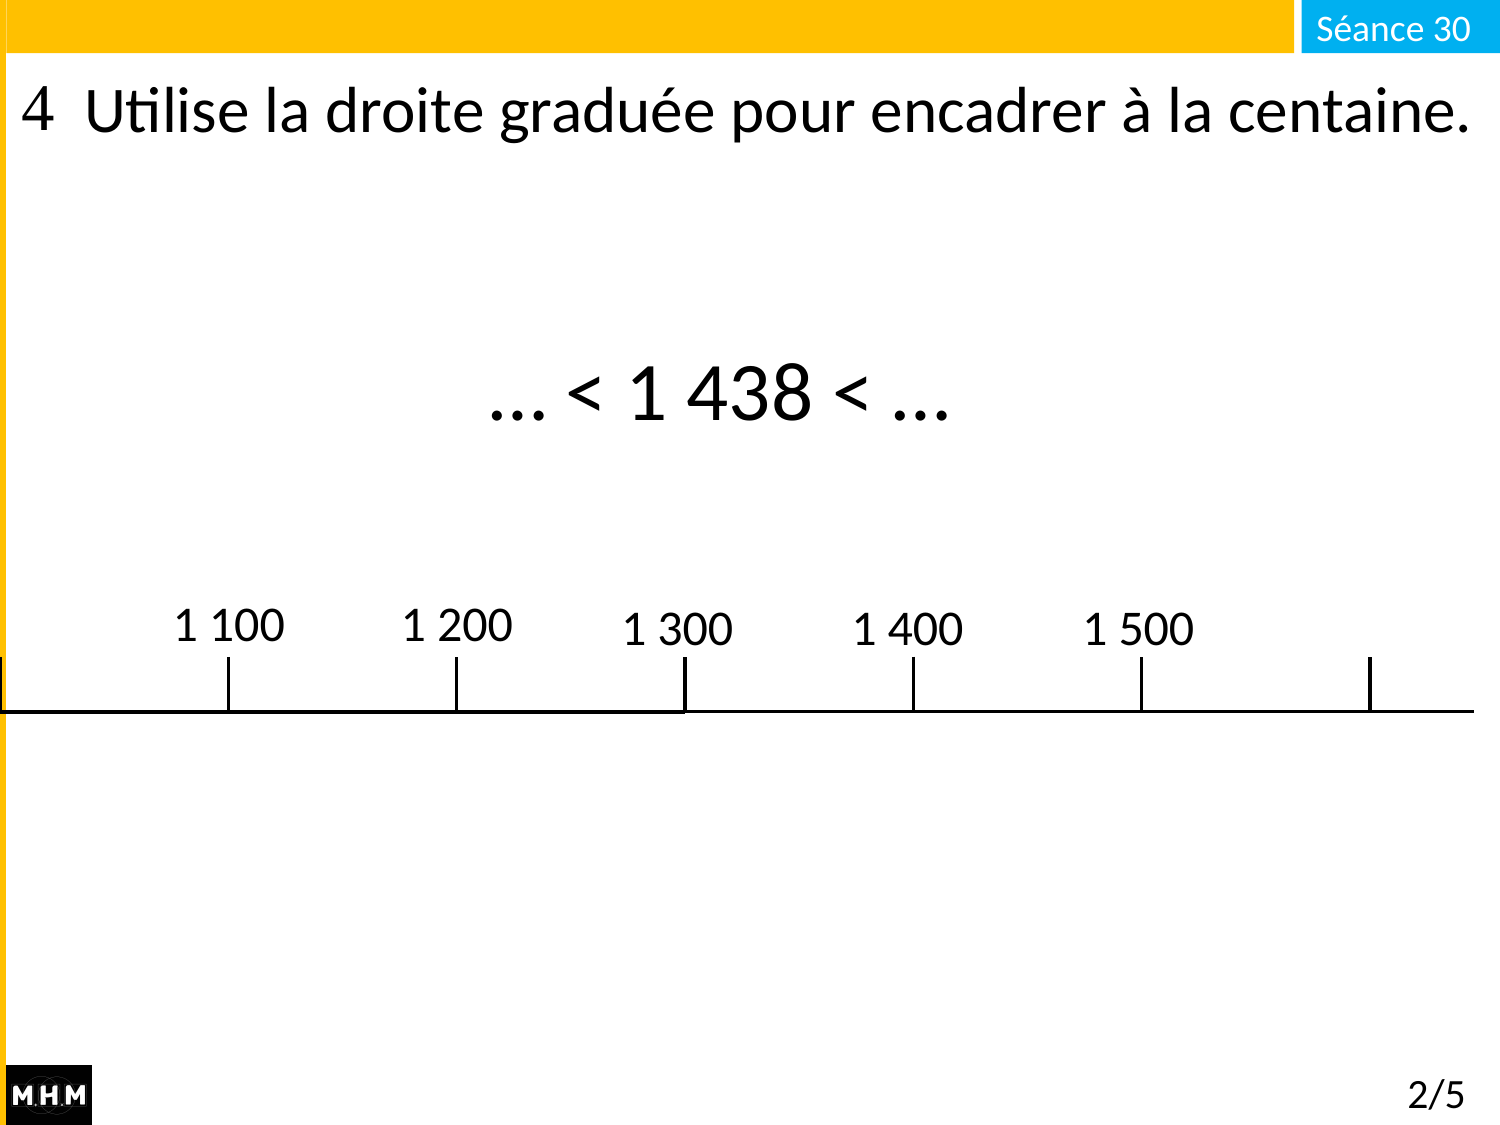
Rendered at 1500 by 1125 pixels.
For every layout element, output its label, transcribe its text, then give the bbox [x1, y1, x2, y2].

title Utilise la droite graduée pour encadrer à la centaine. [69, 41, 1500, 181]
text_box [0, 583, 1474, 713]
picture [6, 1065, 92, 1125]
list 2/5 [1373, 1064, 1500, 1125]
text_box … < 1 438 < … [474, 329, 1111, 445]
